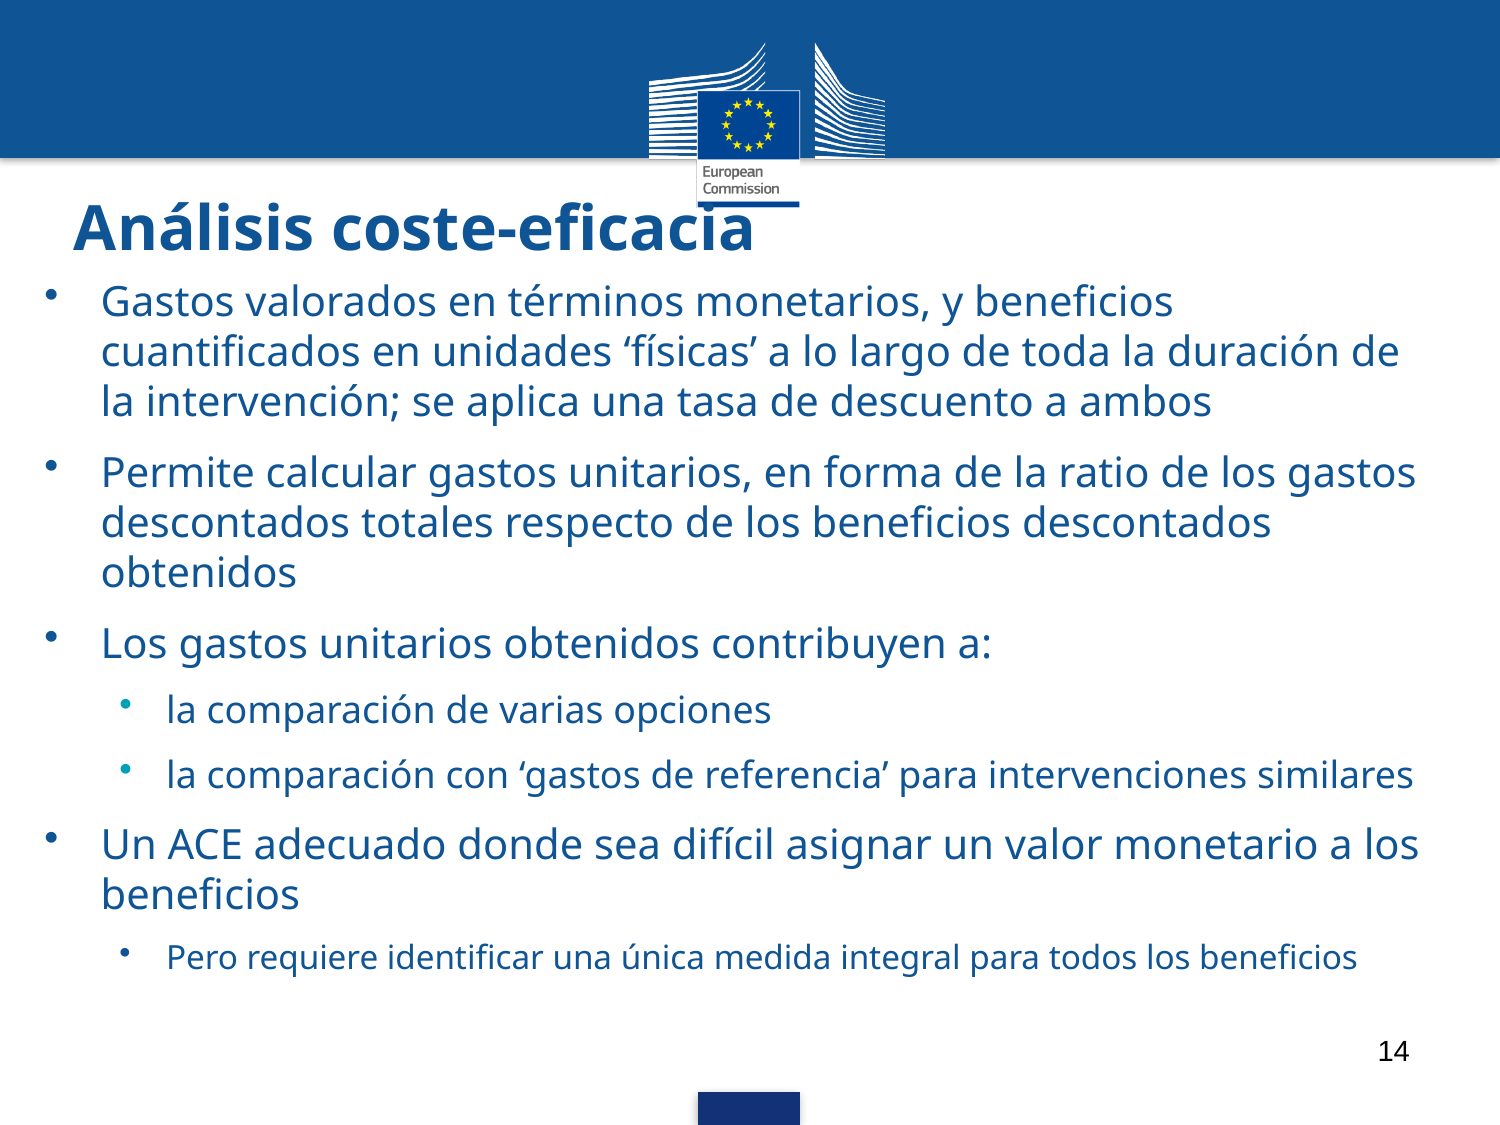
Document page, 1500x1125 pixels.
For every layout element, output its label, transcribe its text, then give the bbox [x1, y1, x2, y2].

slide_number 14 [1074, 1024, 1426, 1103]
picture [649, 42, 885, 148]
title Análisis coste-eficacia [0, 148, 1350, 303]
list Gastos valorados en términos monetarios, y beneficios cuantificados en unidades ‘físicas’ a lo largo de toda la duración de la intervención; se aplica una tasa de descuento a ambos Permite calcular gastos unitarios, en forma de la ratio de los gastos descontados totales respecto de los beneficios descontados obtenidos Los gastos unitarios obtenidos contribuyen a: la comparación de varias opciones la comparación con ‘gastos de referencia’ para intervenciones similares Un ACE adecuado donde sea difícil asignar un valor monetario a los beneficios Pero requiere identificar una única medida integral para todos los beneficios [29, 267, 1459, 1012]
